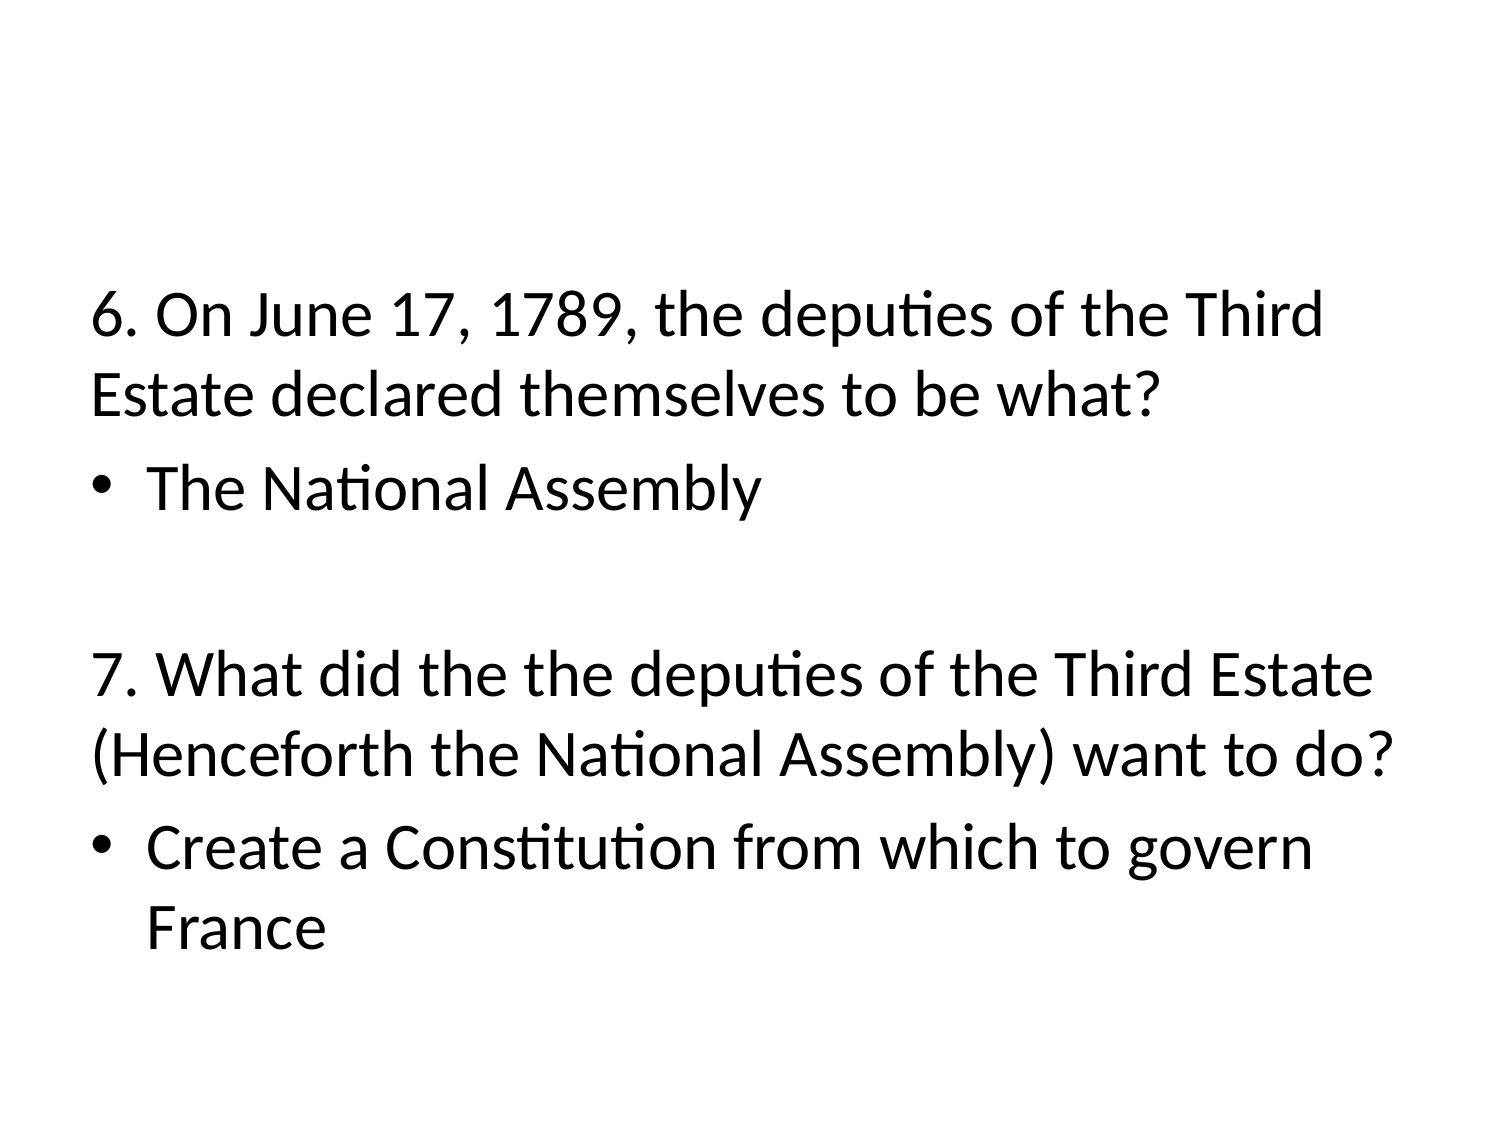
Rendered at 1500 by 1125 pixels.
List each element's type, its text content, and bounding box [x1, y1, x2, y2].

list 6. On June 17, 1789, the deputies of the Third Estate declared themselves to be what? The National Assembly 7. What did the the deputies of the Third Estate (Henceforth the National Assembly) want to do? Create a Constitution from which to govern France [75, 262, 1425, 1005]
